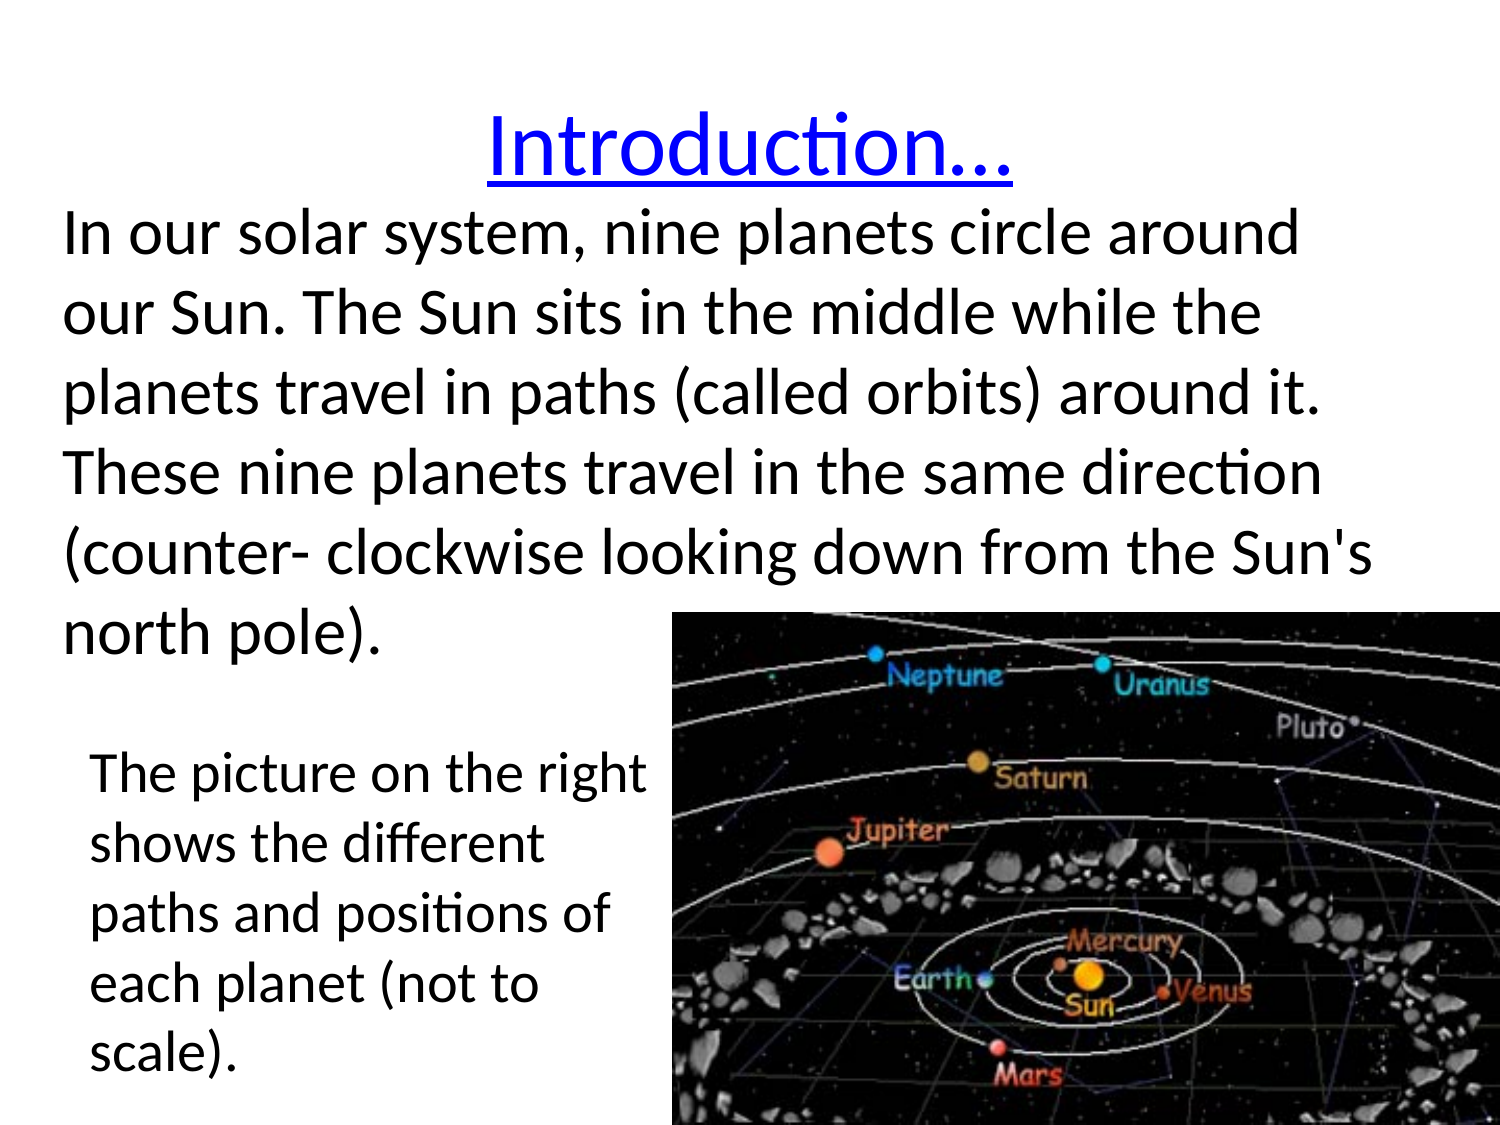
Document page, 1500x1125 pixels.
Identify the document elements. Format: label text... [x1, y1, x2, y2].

title Introduction… [75, 45, 1425, 180]
text_box In our solar system, nine planets circle around our Sun. The Sun sits in the middle while the planets travel in paths (called orbits) around it. These nine planets travel in the same direction (counter- clockwise looking down from the Sun's north pole). [47, 180, 1425, 675]
picture [672, 612, 1500, 1125]
text_box The picture on the right shows the different paths and positions of each planet (not to scale). [75, 726, 667, 1125]
